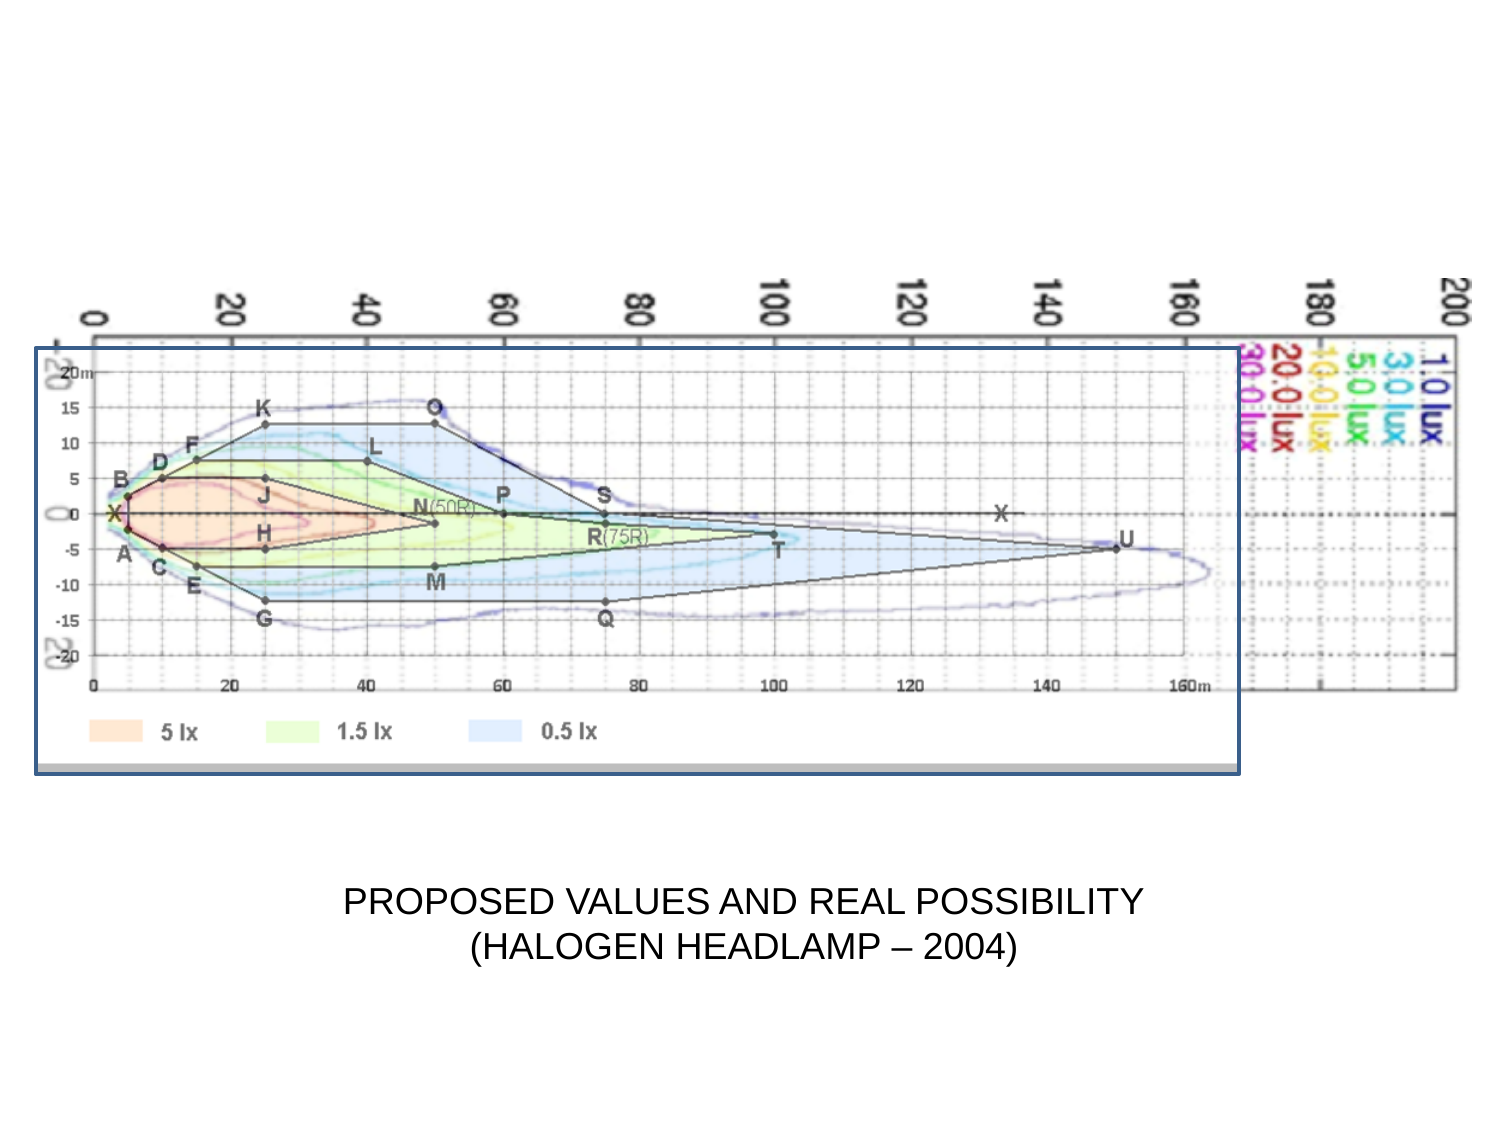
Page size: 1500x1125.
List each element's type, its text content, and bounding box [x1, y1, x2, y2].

text_box PROPOSED VALUES AND REAL POSSIBILITY (HALOGEN HEADLAMP – 2004) [265, 869, 1223, 975]
text_box [34, 705, 1241, 776]
picture [29, 278, 1473, 697]
